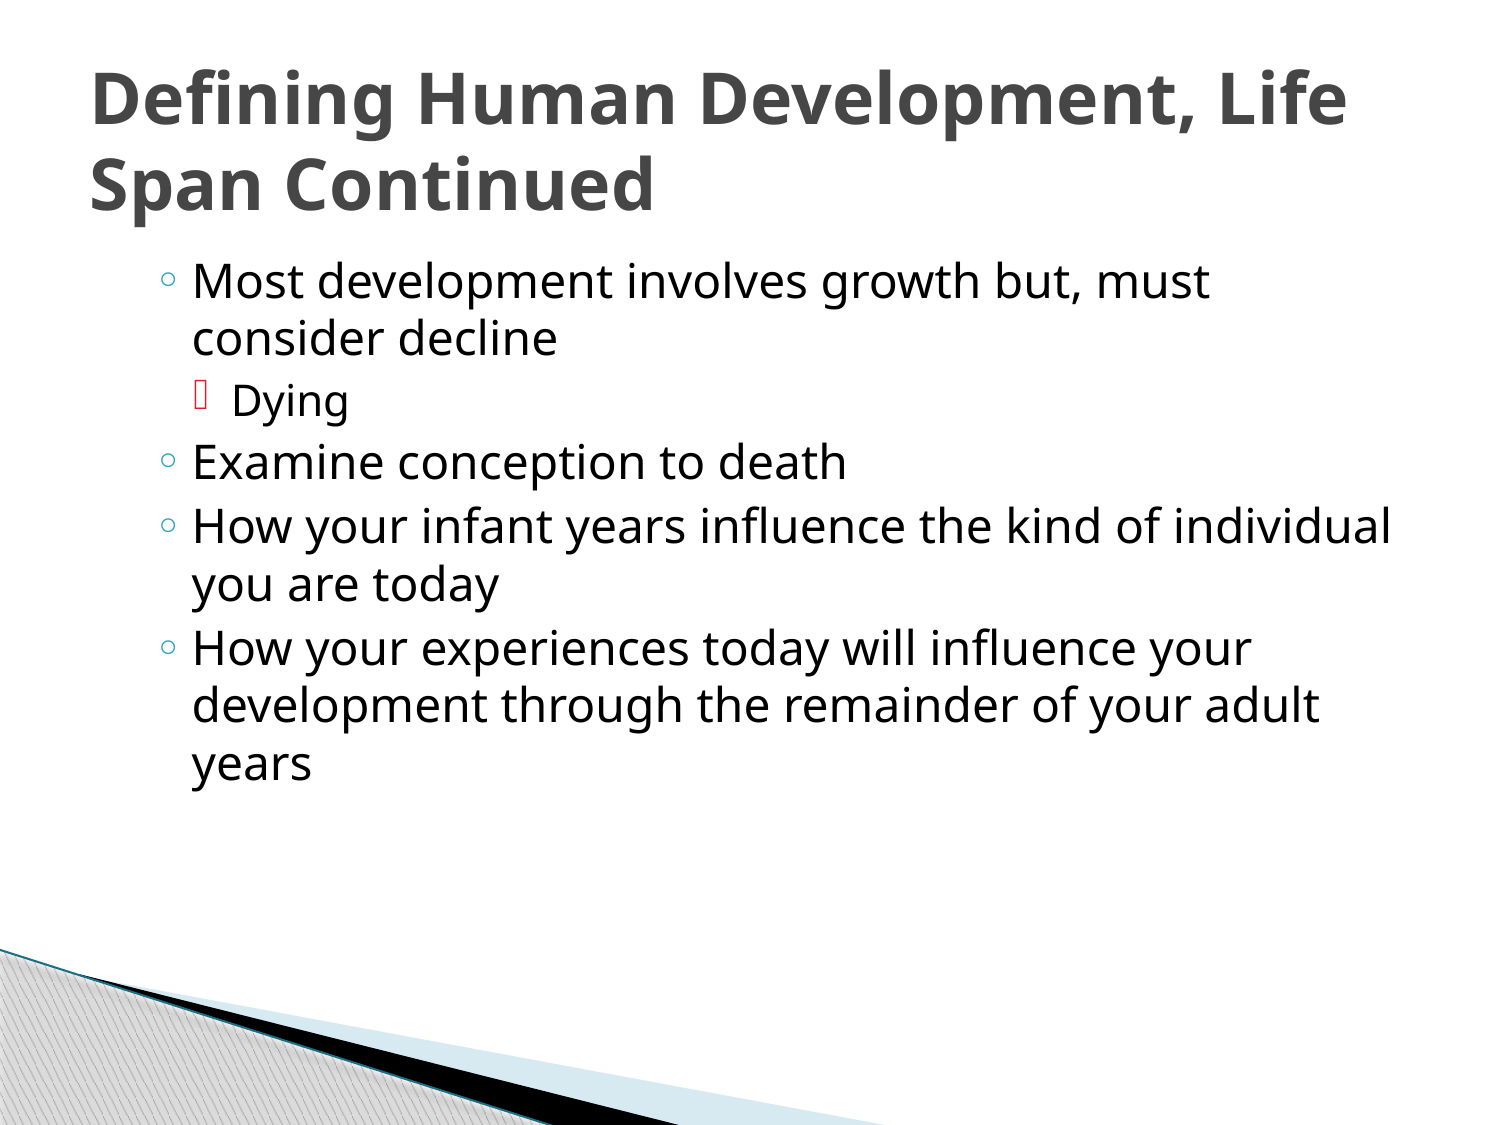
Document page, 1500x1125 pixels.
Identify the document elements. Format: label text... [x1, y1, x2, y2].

title Defining Human Development, Life Span Continued [75, 45, 1425, 233]
list Most development involves growth but, must consider decline Dying Examine conception to death How your infant years influence the kind of individual you are today How your experiences today will influence your development through the remainder of your adult years [75, 243, 1425, 986]
